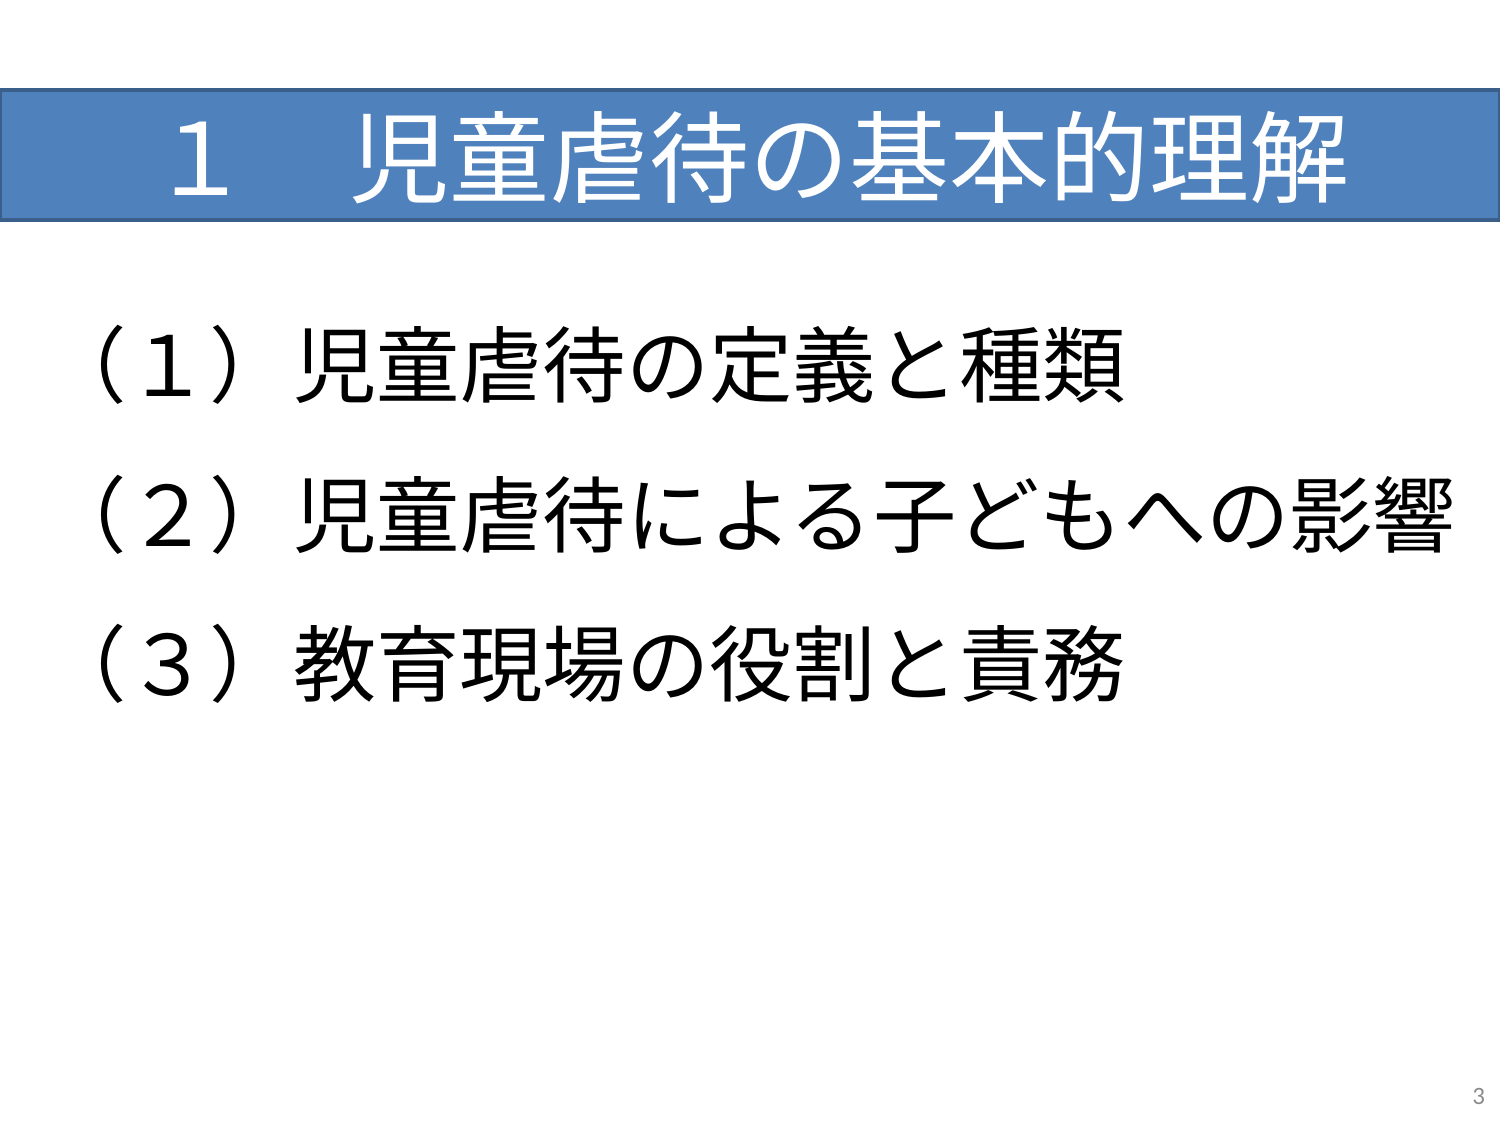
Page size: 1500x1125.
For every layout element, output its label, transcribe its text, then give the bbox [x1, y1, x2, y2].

text_box １ 児童虐待の基本的理解 [0, 88, 1500, 222]
slide_number 3 [1149, 1065, 1500, 1125]
text_box （１）児童虐待の定義と種類 （２）児童虐待による子どもへの影響 （３）教育現場の役割と責務 [28, 255, 1472, 720]
